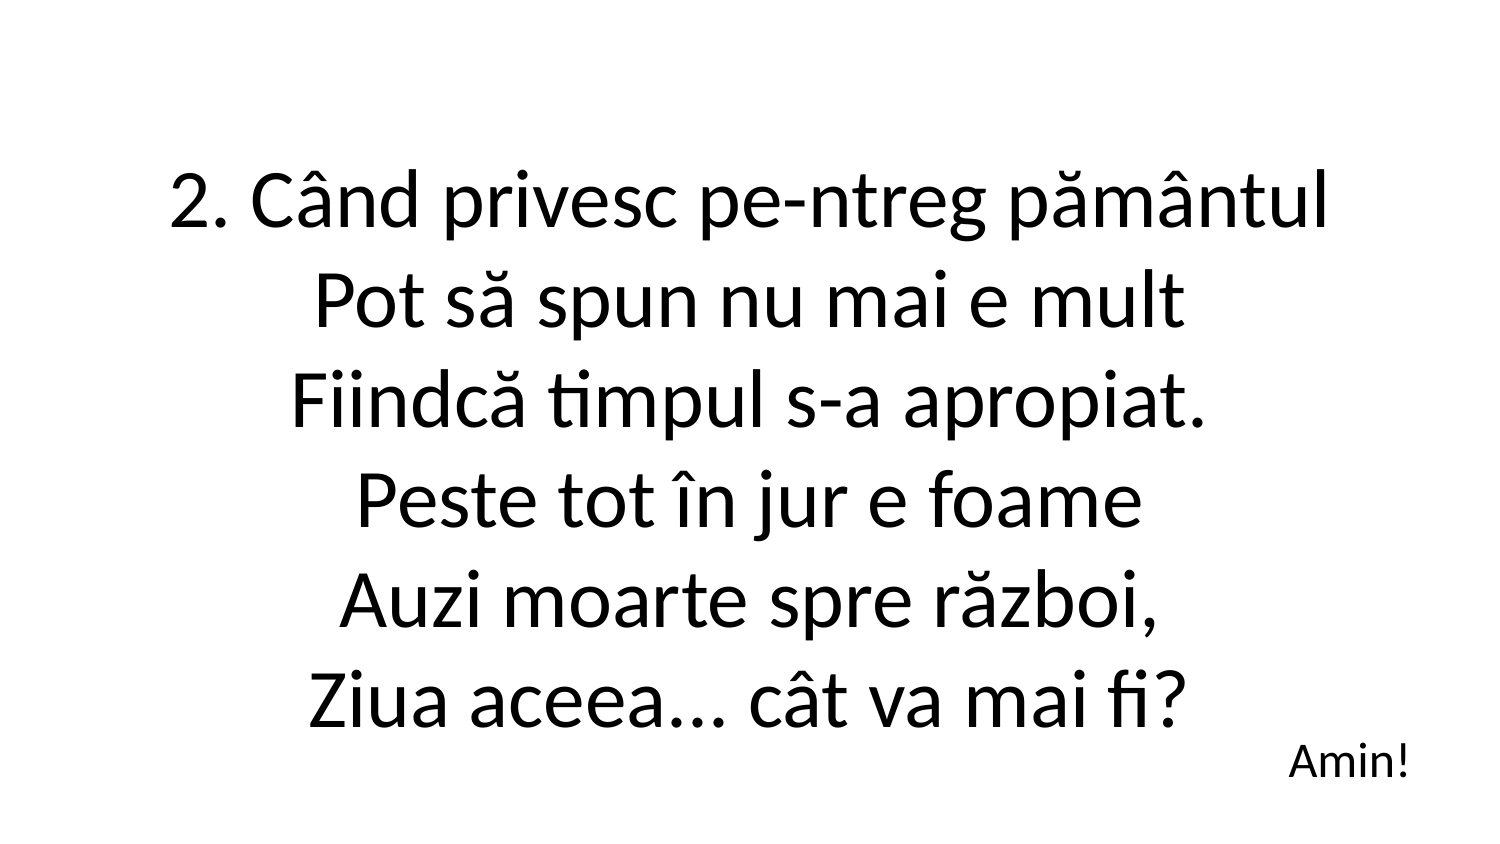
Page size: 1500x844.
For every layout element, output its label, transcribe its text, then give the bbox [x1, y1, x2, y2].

text_box 2. Când privesc pe-ntreg pământul Pot să spun nu mai e mult Fiindcă timpul s-a apropiat. Peste tot în jur e foame Auzi moarte spre război, Ziua aceea... cât va mai fi? [153, 92, 1347, 752]
text_box Amin! [1273, 674, 1427, 795]
